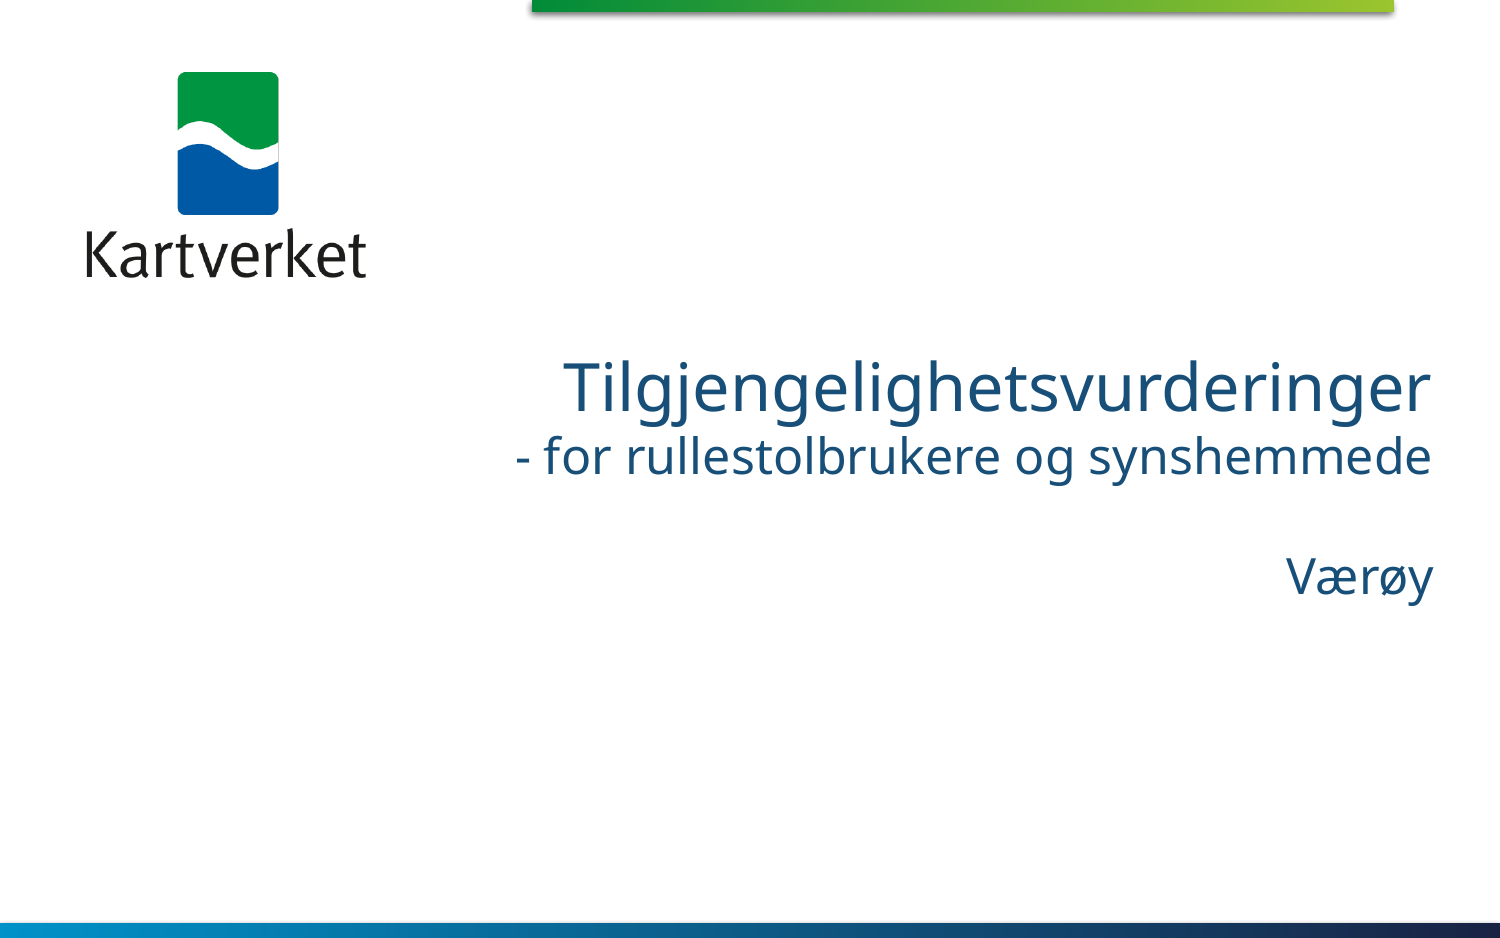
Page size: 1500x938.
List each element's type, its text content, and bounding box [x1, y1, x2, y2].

text_box Tilgjengelighetsvurderinger - for rullestolbrukere og synshemmede Værøy [66, 337, 1449, 613]
